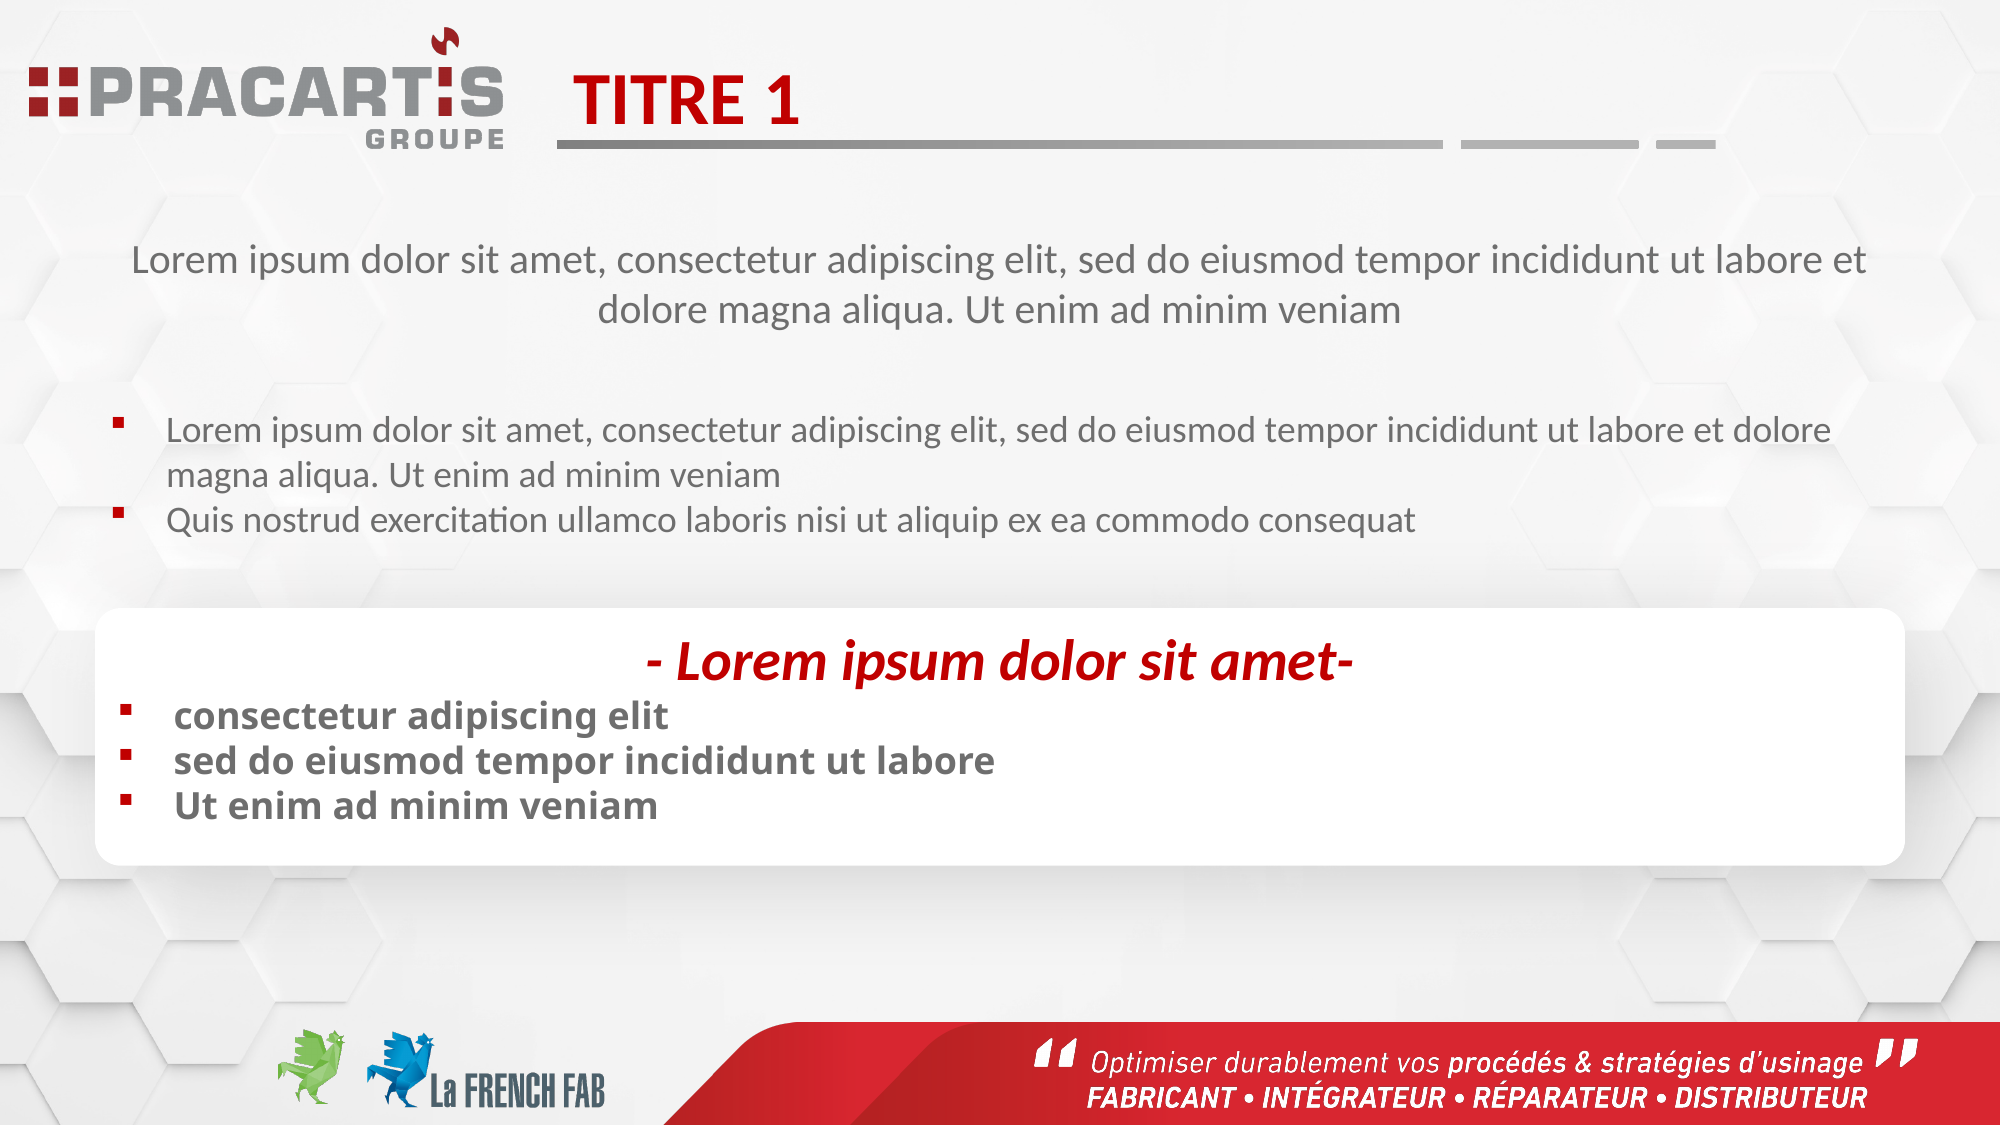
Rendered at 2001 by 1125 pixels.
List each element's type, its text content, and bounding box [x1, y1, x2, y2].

text_box Lorem ipsum dolor sit amet, consectetur adipiscing elit, sed do eiusmod tempor incididunt ut labore et dolore magna aliqua. Ut enim ad minim veniam Quis nostrud exercitation ullamco laboris nisi ut aliquip ex ea commodo consequat [95, 397, 1905, 548]
picture [29, 27, 503, 149]
text_box Titre 1 [558, 42, 817, 147]
text_box [1656, 139, 1717, 149]
text_box - Lorem ipsum dolor sit amet- consectetur adipiscing elit sed do eiusmod tempor incididunt ut labore Ut enim ad minim veniam [93, 607, 1907, 867]
picture [270, 1012, 2000, 1125]
text_box [556, 139, 1444, 149]
text_box Lorem ipsum dolor sit amet, consectetur adipiscing elit, sed do eiusmod tempor incididunt ut labore et dolore magna aliqua. Ut enim ad minim veniam [95, 224, 1905, 340]
text_box [1460, 139, 1639, 149]
